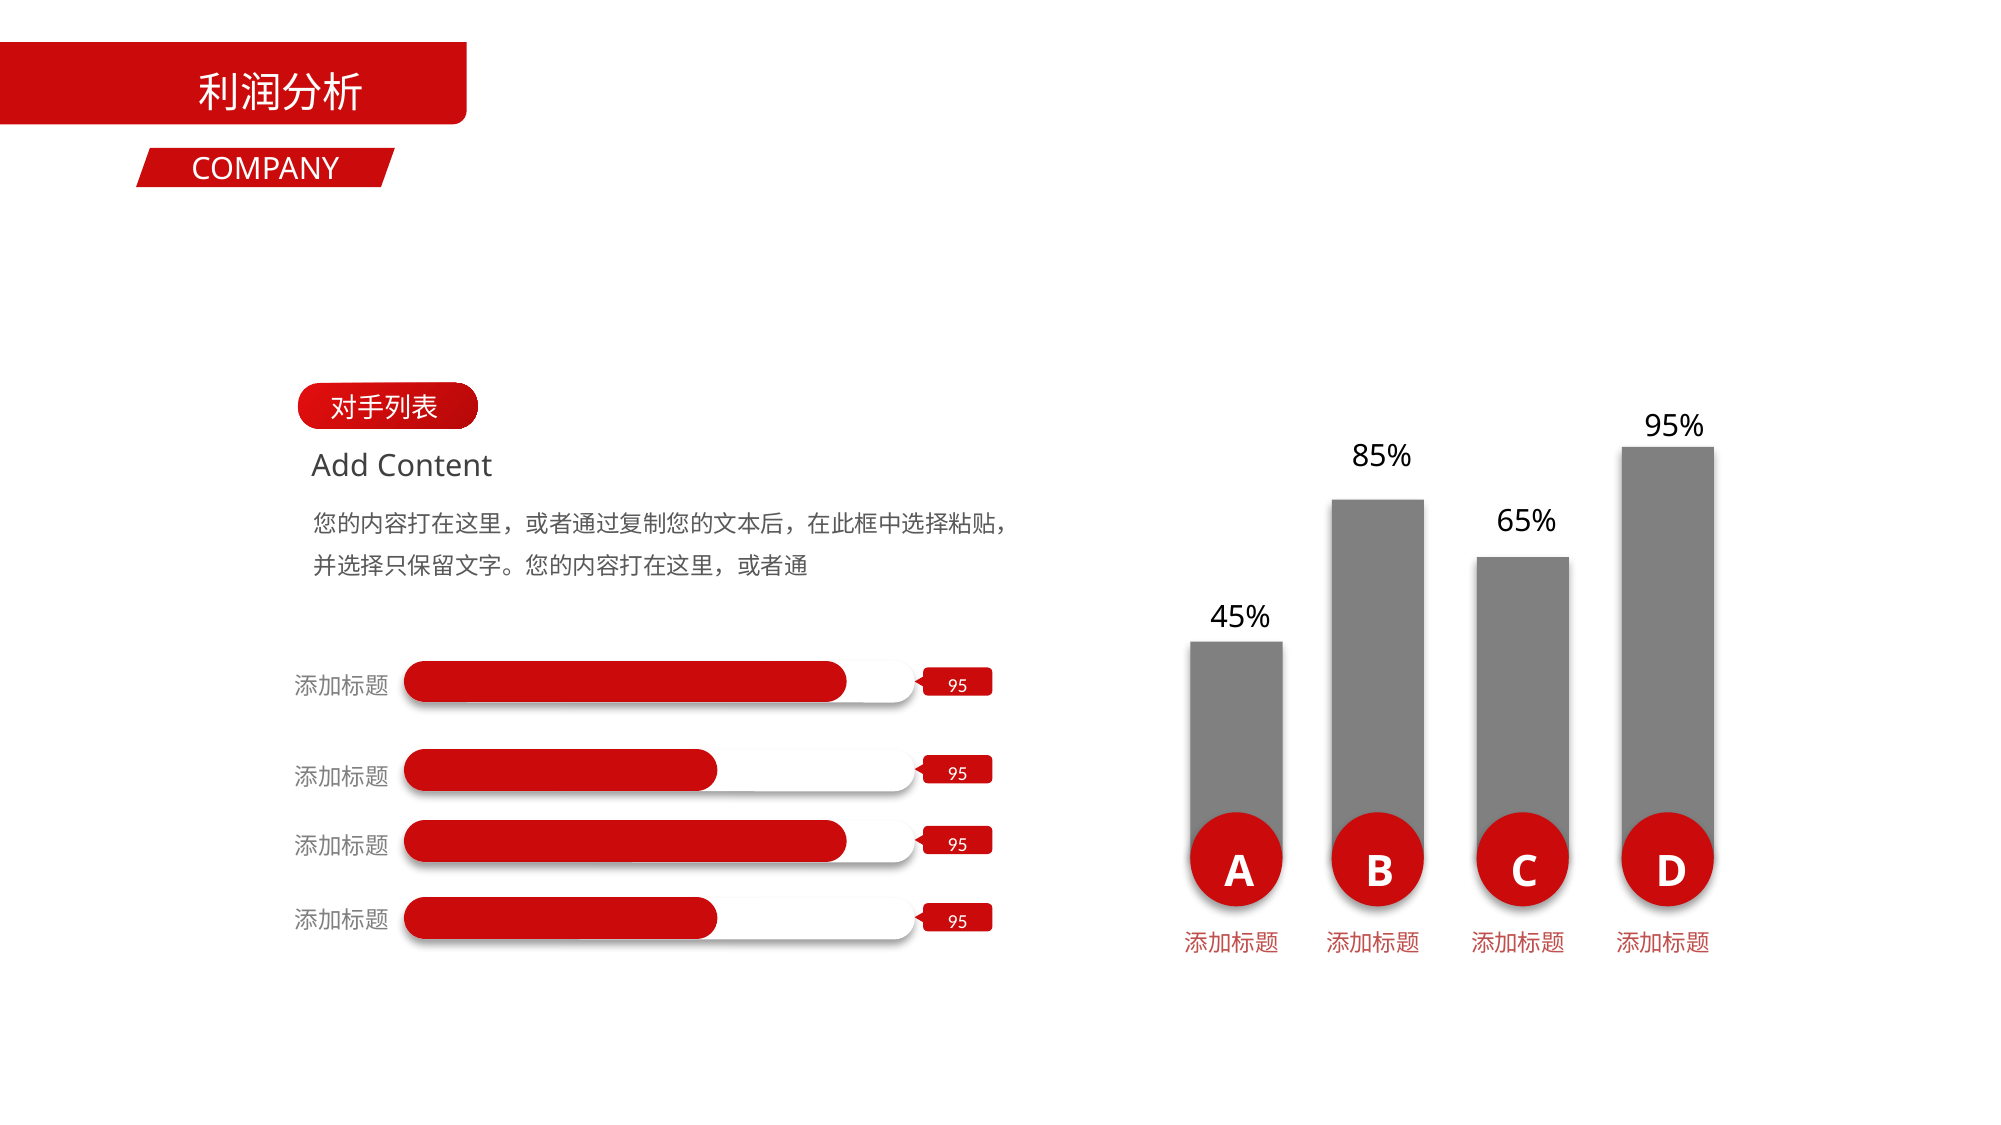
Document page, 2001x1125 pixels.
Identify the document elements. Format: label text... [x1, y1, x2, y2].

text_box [296, 382, 1024, 589]
text_box 95% [1637, 402, 1712, 445]
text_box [1455, 812, 1581, 965]
text_box 45% [1203, 593, 1279, 638]
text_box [1310, 812, 1436, 965]
text_box COMPANY [134, 145, 397, 190]
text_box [1169, 812, 1295, 965]
text_box [1188, 640, 1285, 810]
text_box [278, 663, 993, 965]
text_box [1620, 445, 1716, 810]
text_box [1475, 555, 1571, 810]
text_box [1600, 812, 1726, 965]
text_box 65% [1489, 497, 1565, 541]
text_box 85% [1344, 431, 1420, 476]
text_box [1330, 498, 1426, 810]
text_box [0, 41, 467, 125]
